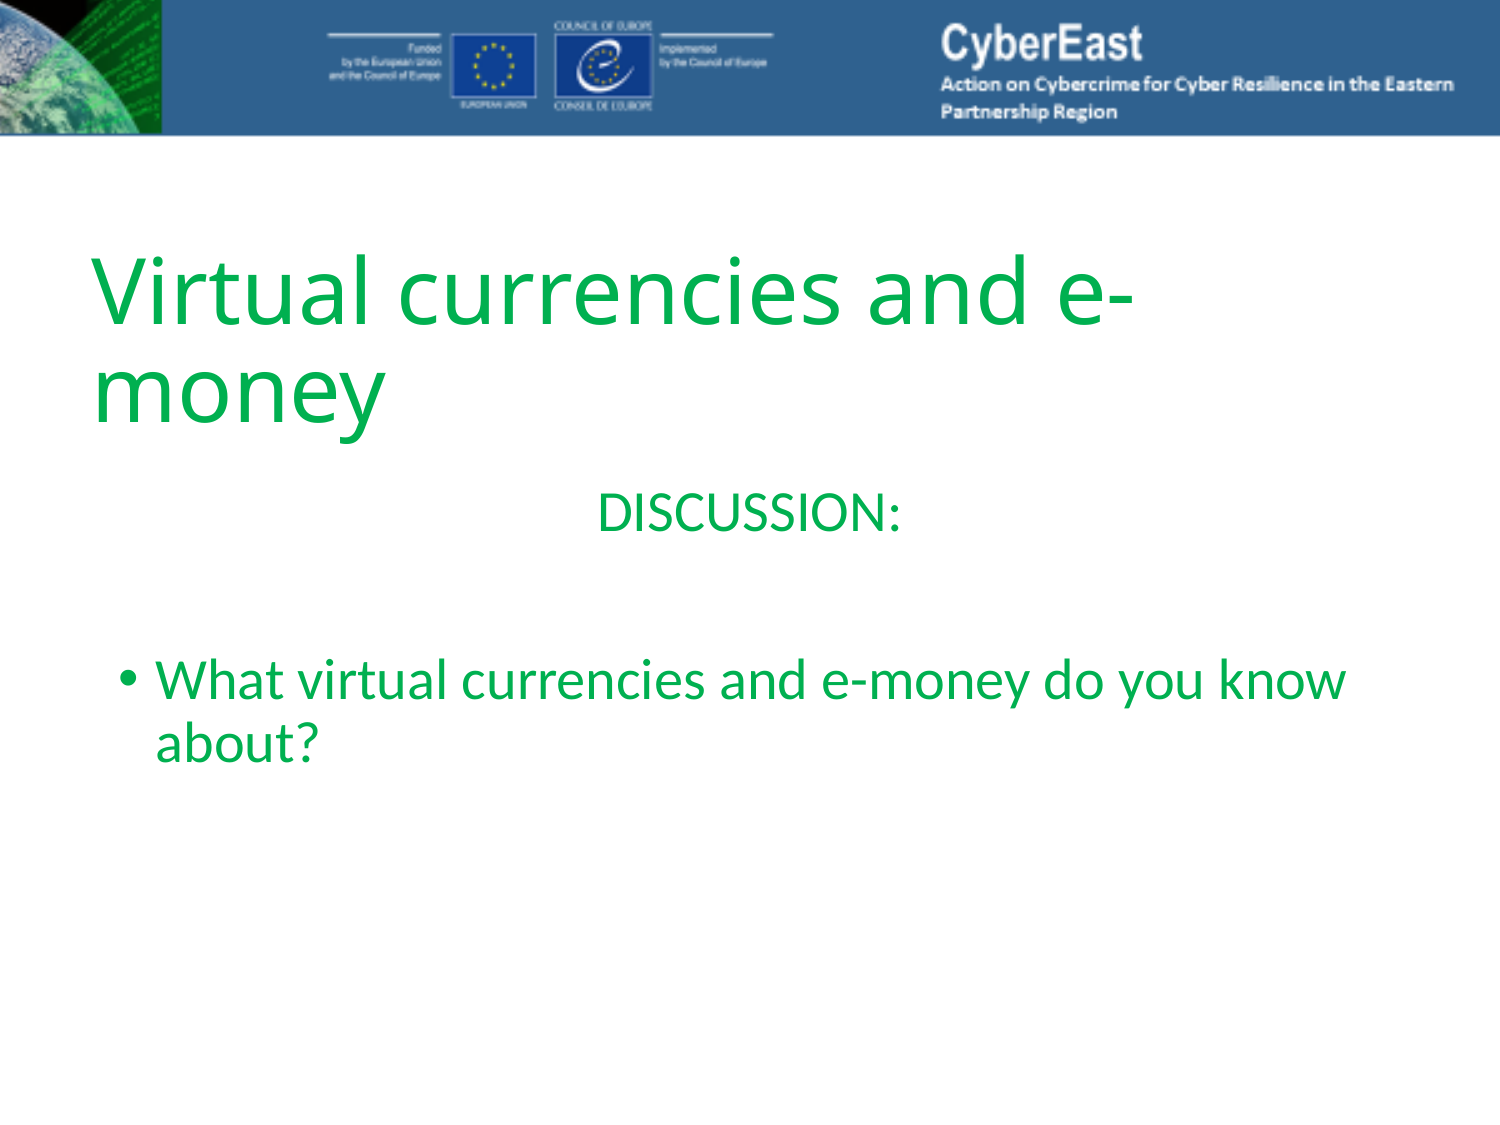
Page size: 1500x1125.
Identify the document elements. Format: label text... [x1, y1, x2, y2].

title Virtual currencies and e-money [76, 243, 1427, 445]
list DISCUSSION: What virtual currencies and e-money do you know about? [103, 299, 1397, 1014]
picture [0, 0, 1500, 1125]
